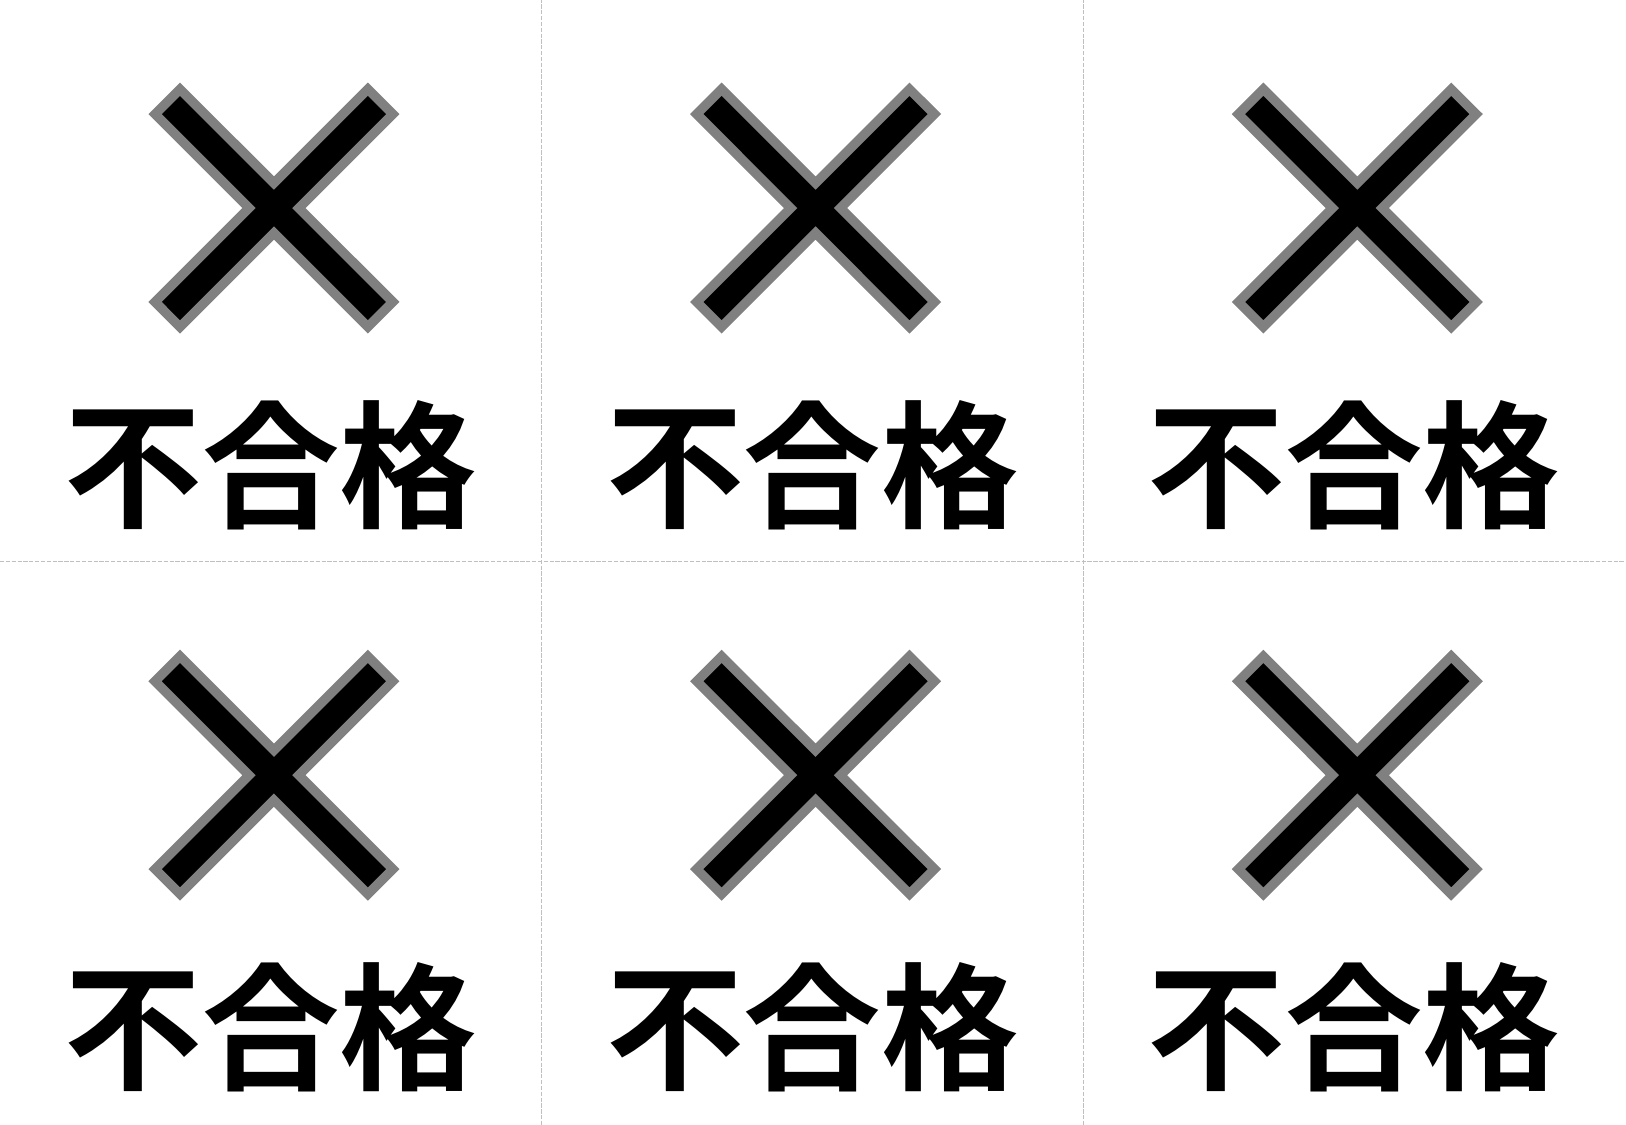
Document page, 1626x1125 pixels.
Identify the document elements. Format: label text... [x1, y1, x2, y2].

text_box 不合格 [1147, 379, 1561, 545]
text_box [1236, 654, 1478, 896]
text_box 不合格 [1147, 941, 1561, 1107]
text_box [695, 87, 936, 329]
text_box [1236, 87, 1478, 329]
text_box 不合格 [64, 379, 478, 545]
text_box [153, 87, 395, 329]
text_box 不合格 [64, 941, 478, 1107]
text_box [153, 654, 395, 896]
text_box [695, 654, 936, 896]
text_box 不合格 [606, 379, 1019, 545]
text_box 不合格 [606, 941, 1019, 1107]
